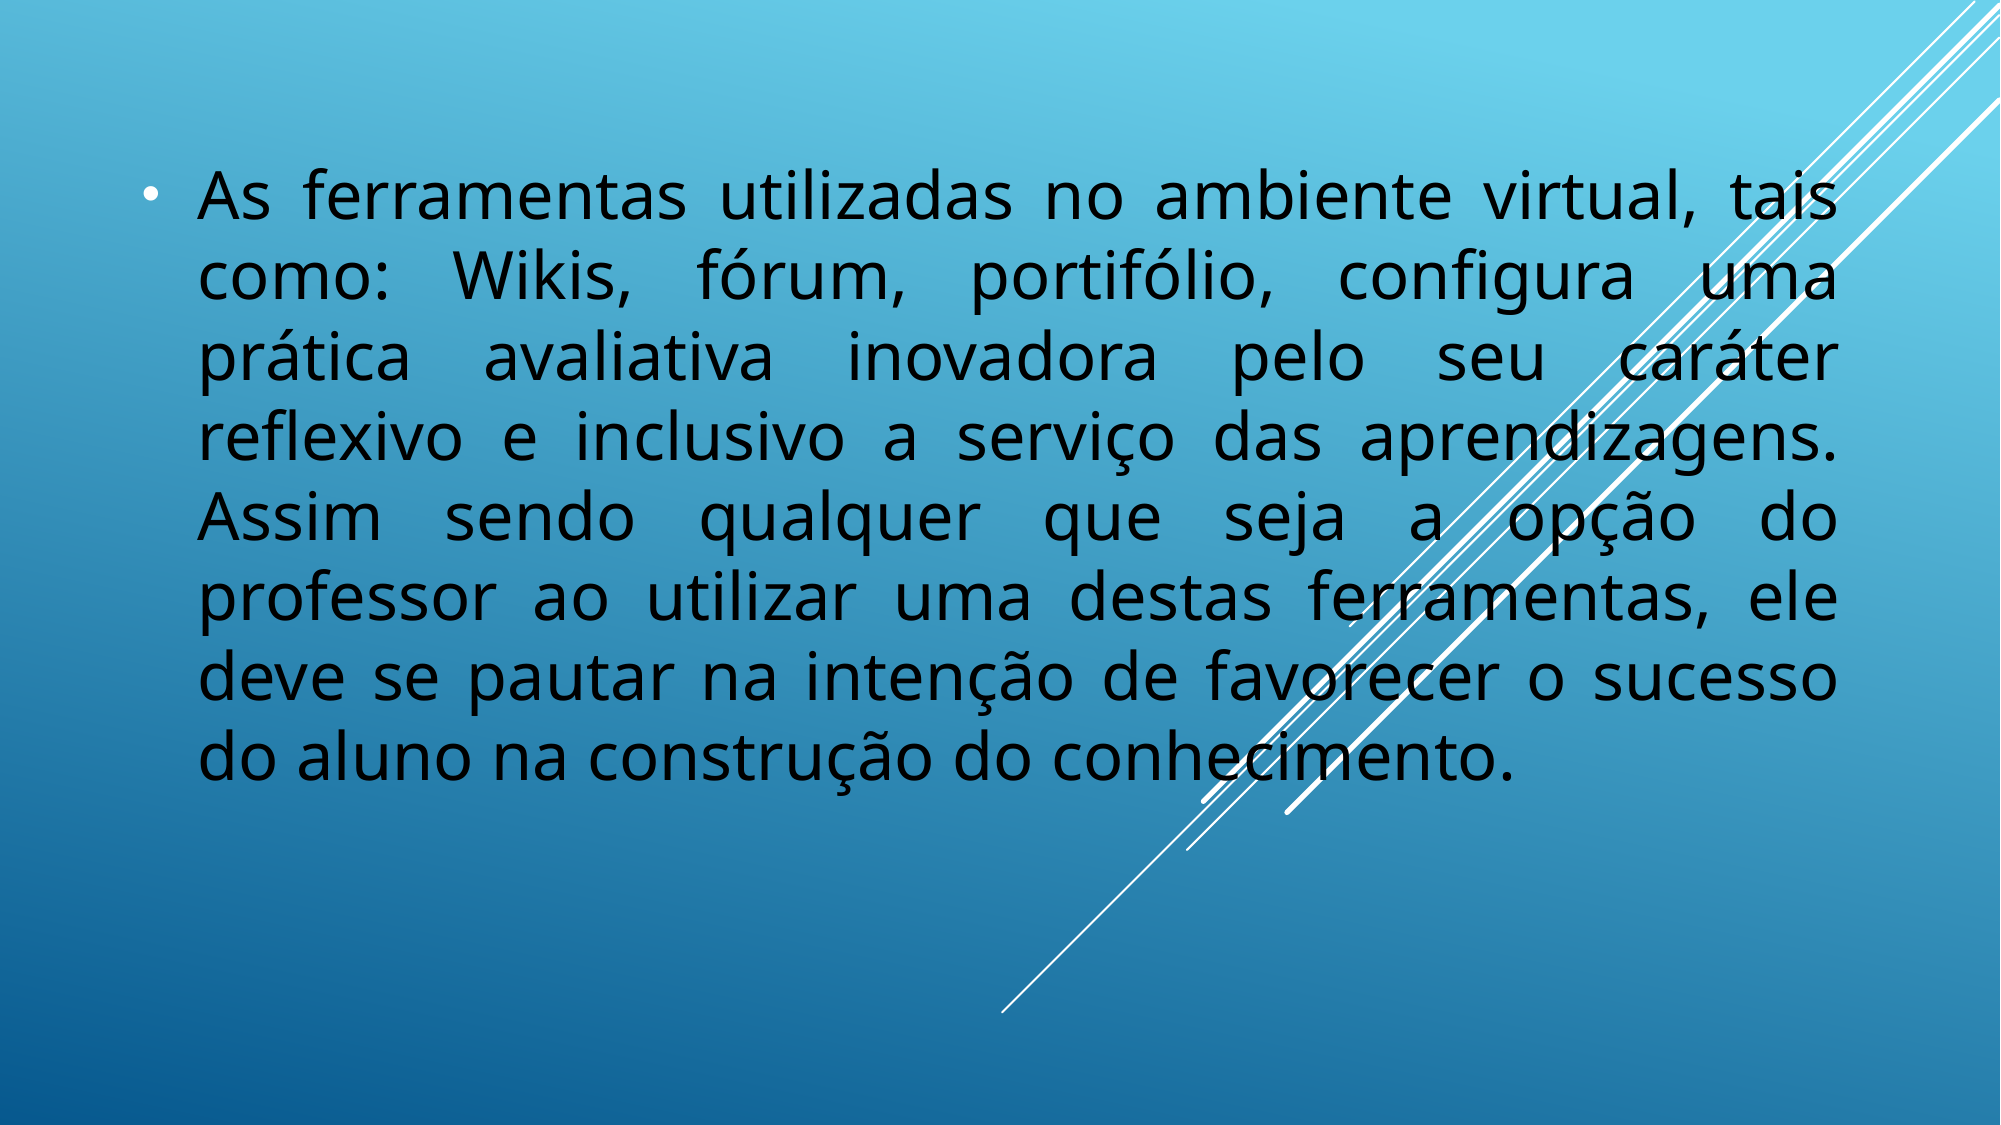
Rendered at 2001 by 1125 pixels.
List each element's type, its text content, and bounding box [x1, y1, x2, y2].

subtitle As ferramentas utilizadas no ambiente virtual, tais como: Wikis, fórum, portifólio, configura uma prática avaliativa inovadora pelo seu caráter reflexivo e inclusivo a serviço das aprendizagens. Assim sendo qualquer que seja a opção do professor ao utilizar uma destas ferramentas, ele deve se pautar na intenção de favorecer o sucesso do aluno na construção do conhecimento. [126, 145, 1857, 1004]
